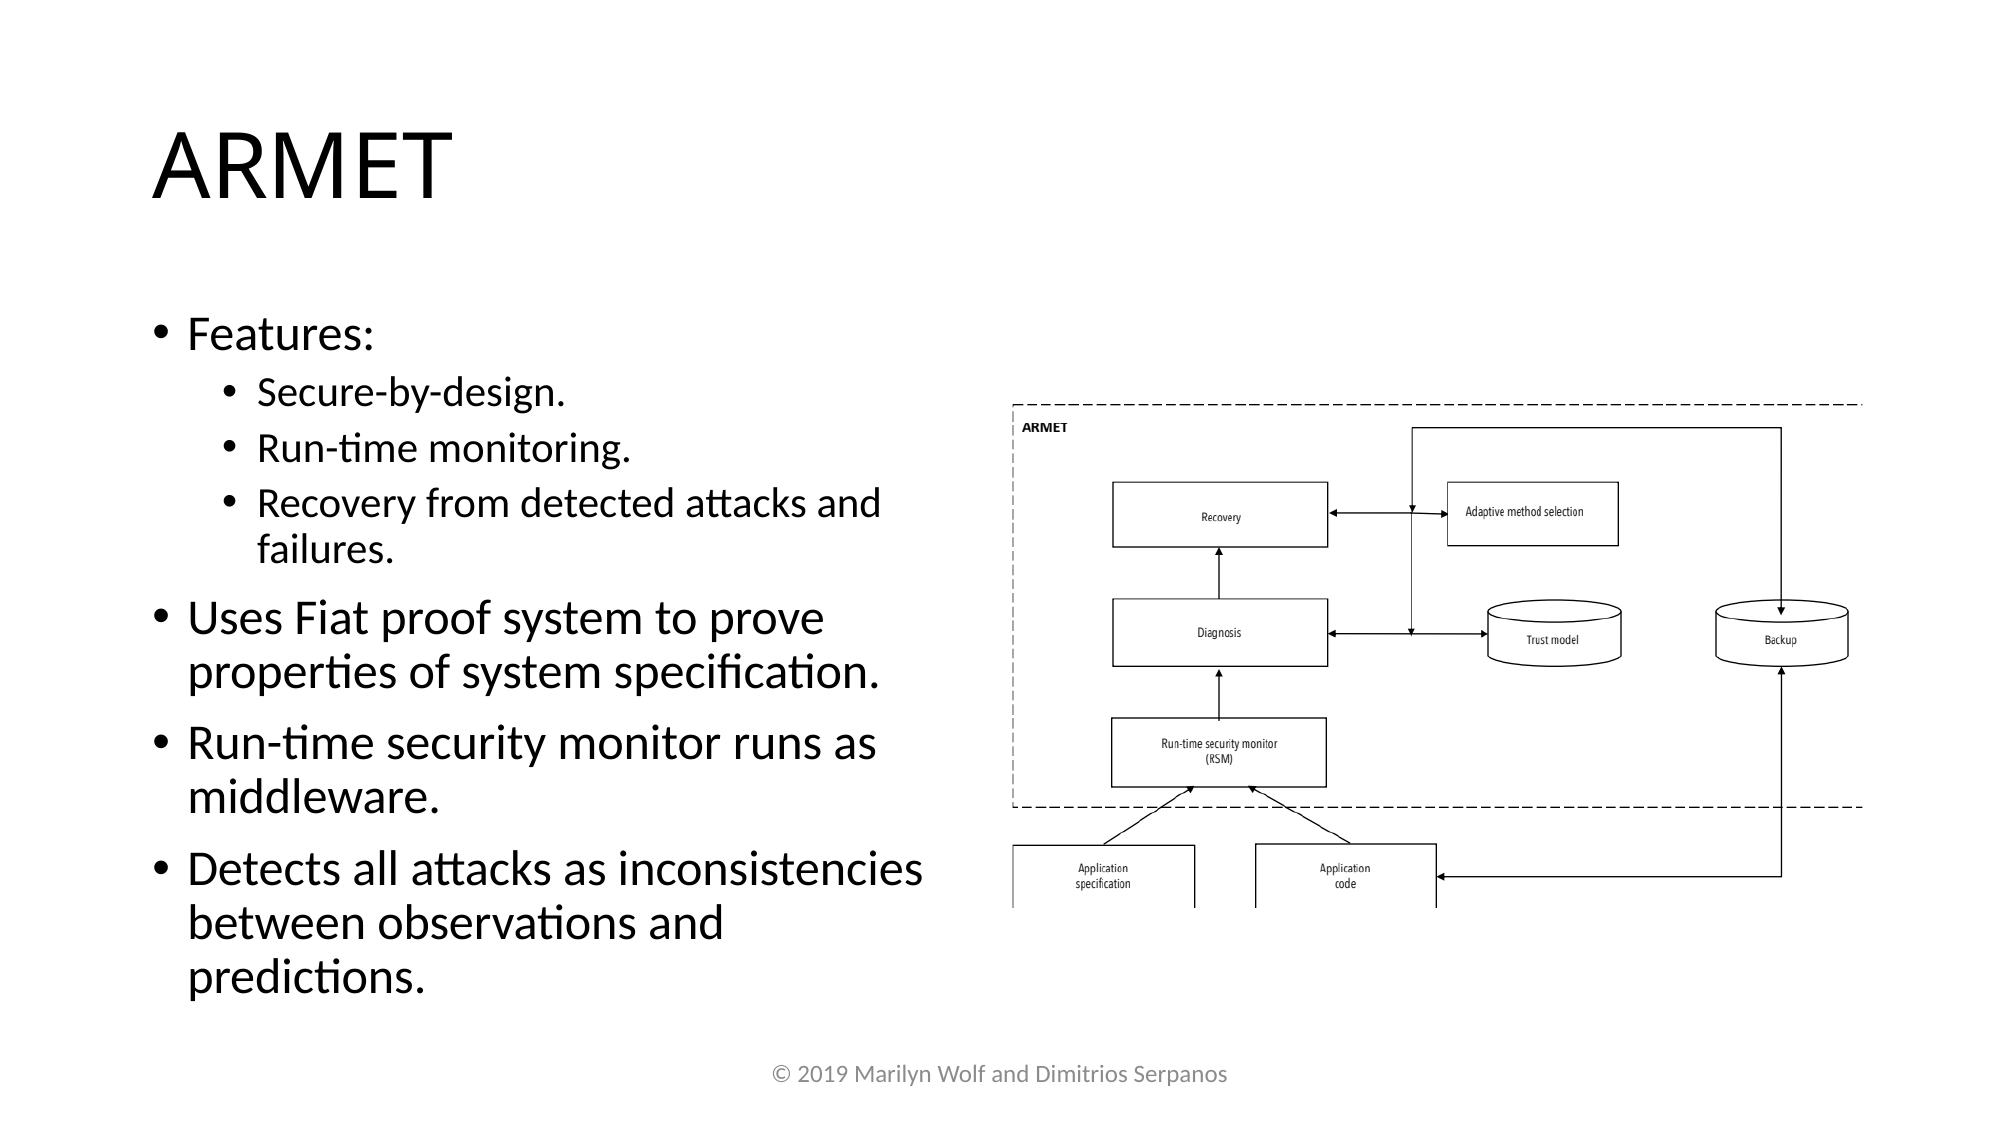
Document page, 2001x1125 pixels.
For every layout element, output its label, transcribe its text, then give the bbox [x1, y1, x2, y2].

list Features: Secure-by-design. Run-time monitoring. Recovery from detected attacks and failures. Uses Fiat proof system to prove properties of system specification. Run-time security monitor runs as middleware. Detects all attacks as inconsistencies between observations and predictions. [137, 299, 988, 1014]
title ARMET [137, 59, 1863, 278]
footer © 2019 Marilyn Wolf and Dimitrios Serpanos [662, 1042, 1338, 1103]
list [1012, 404, 1863, 908]
